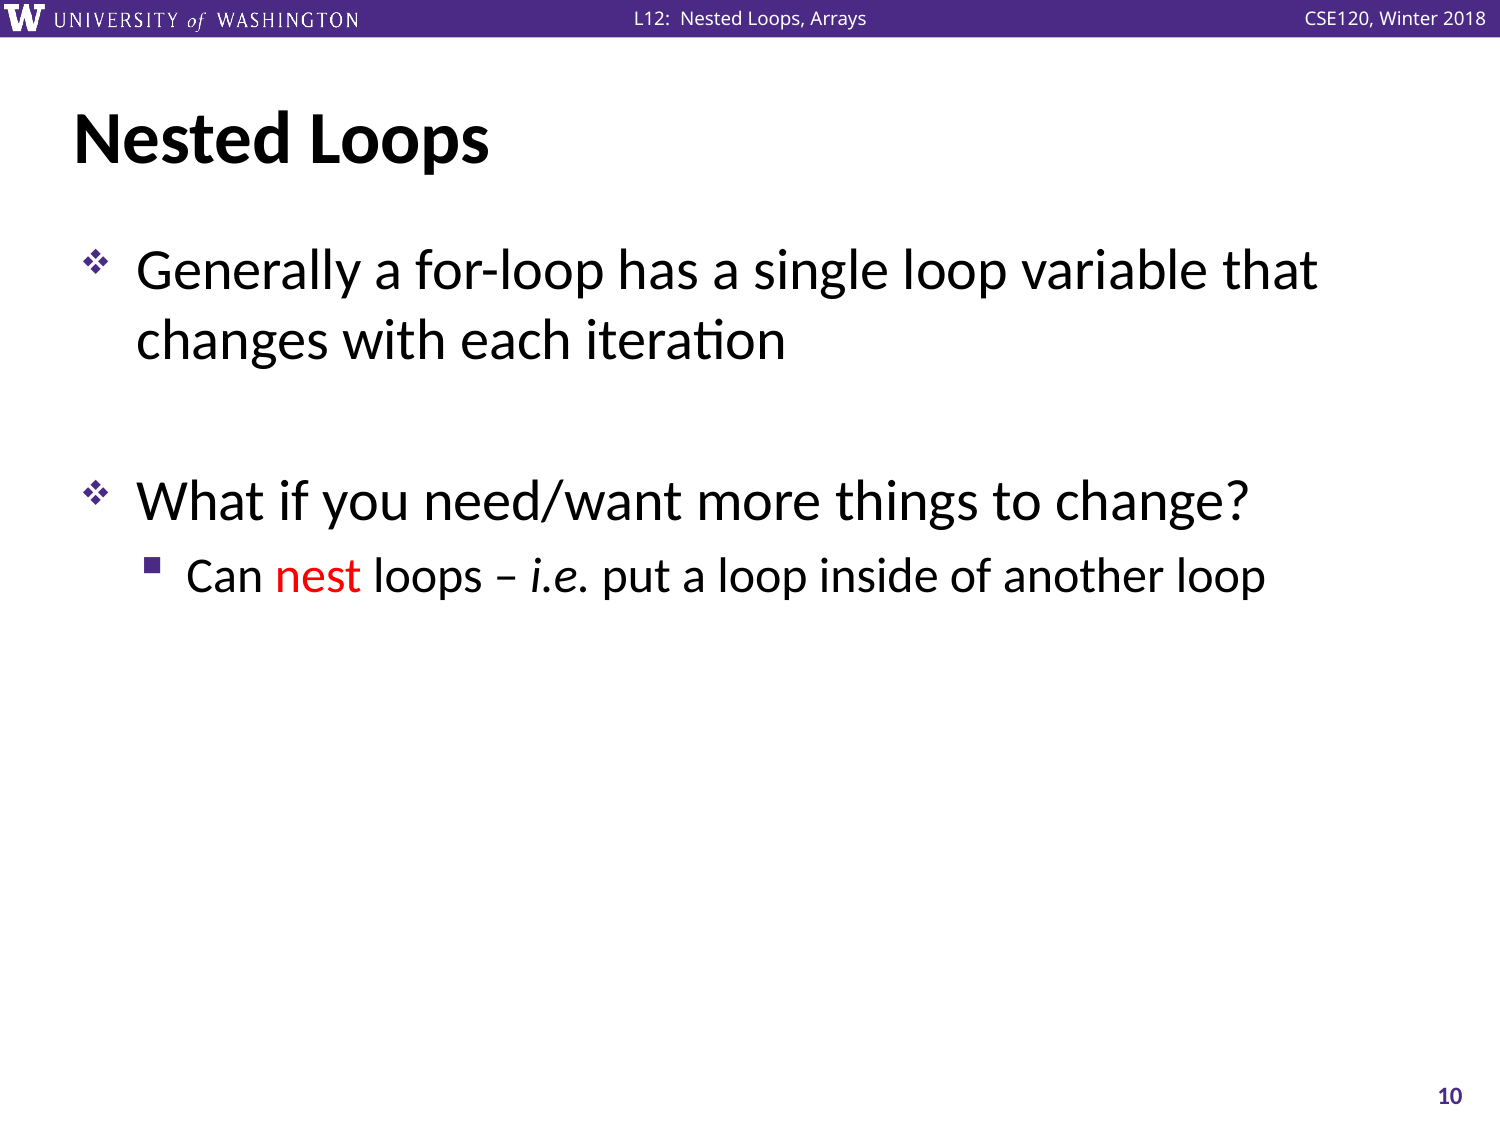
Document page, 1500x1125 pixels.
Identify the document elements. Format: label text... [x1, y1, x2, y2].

title Nested Loops [58, 71, 1438, 197]
picture [4, 4, 358, 32]
slide_number 10 [1400, 1065, 1500, 1125]
list Generally a for-loop has a single loop variable that changes with each iteration What if you need/want more things to change? Can nest loops – i.e. put a loop inside of another loop [64, 223, 1438, 1040]
